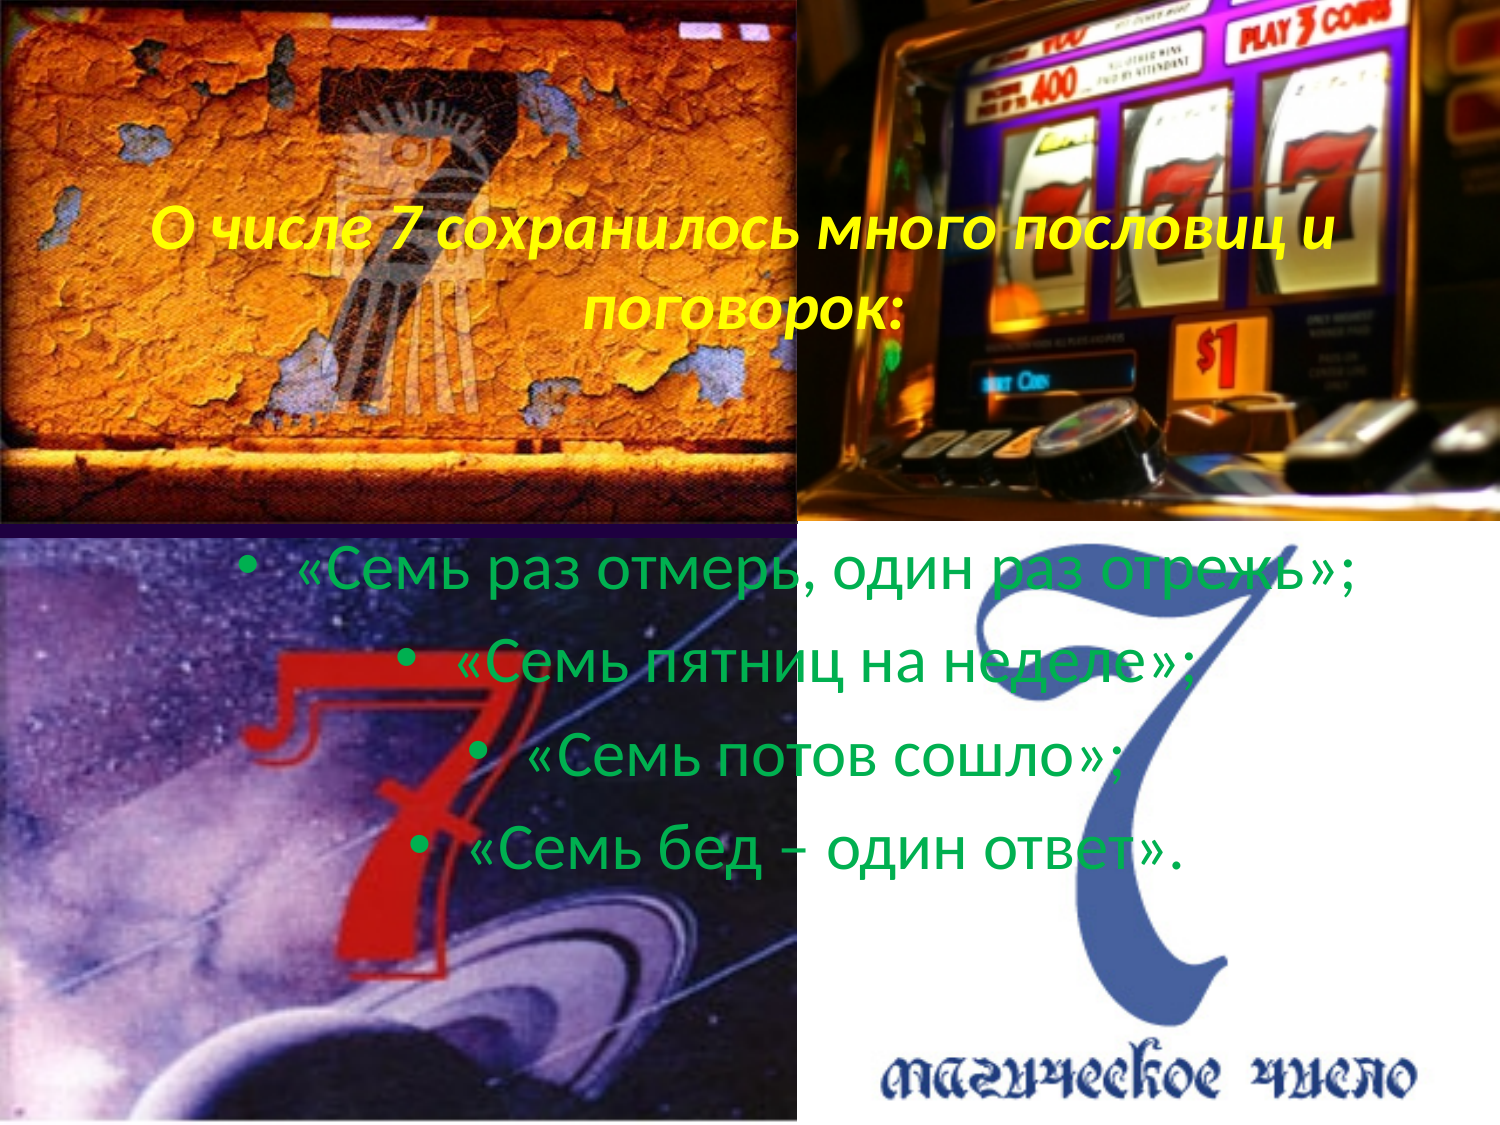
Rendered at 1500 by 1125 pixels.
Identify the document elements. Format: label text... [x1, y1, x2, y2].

picture [0, 0, 1500, 1125]
text_box «Семь раз отмерь, один раз отрежь»; «Семь пятниц на неделе»; «Семь потов сошло»; «Семь бед – один ответ». [93, 533, 790, 537]
